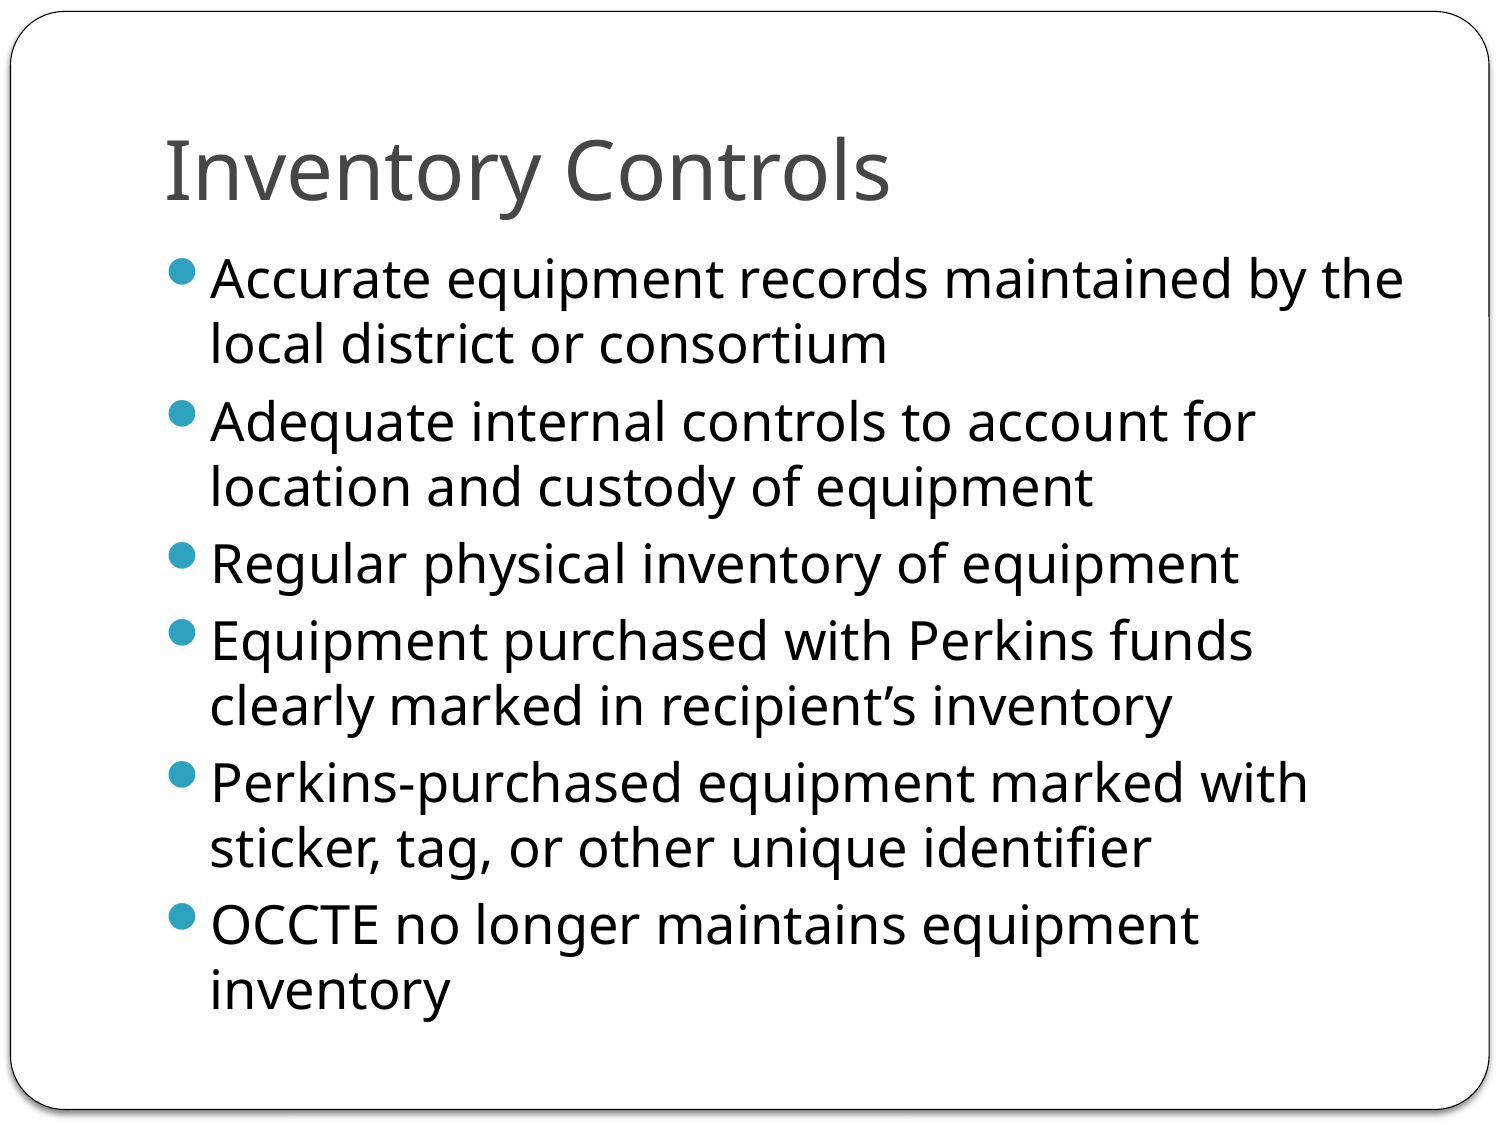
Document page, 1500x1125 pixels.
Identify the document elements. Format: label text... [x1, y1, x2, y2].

list Accurate equipment records maintained by the local district or consortium Adequate internal controls to account for location and custody of equipment Regular physical inventory of equipment Equipment purchased with Perkins funds clearly marked in recipient’s inventory Perkins-purchased equipment marked with sticker, tag, or other unique identifier OCCTE no longer maintains equipment inventory [150, 237, 1425, 988]
title Inventory Controls [150, 45, 1425, 233]
